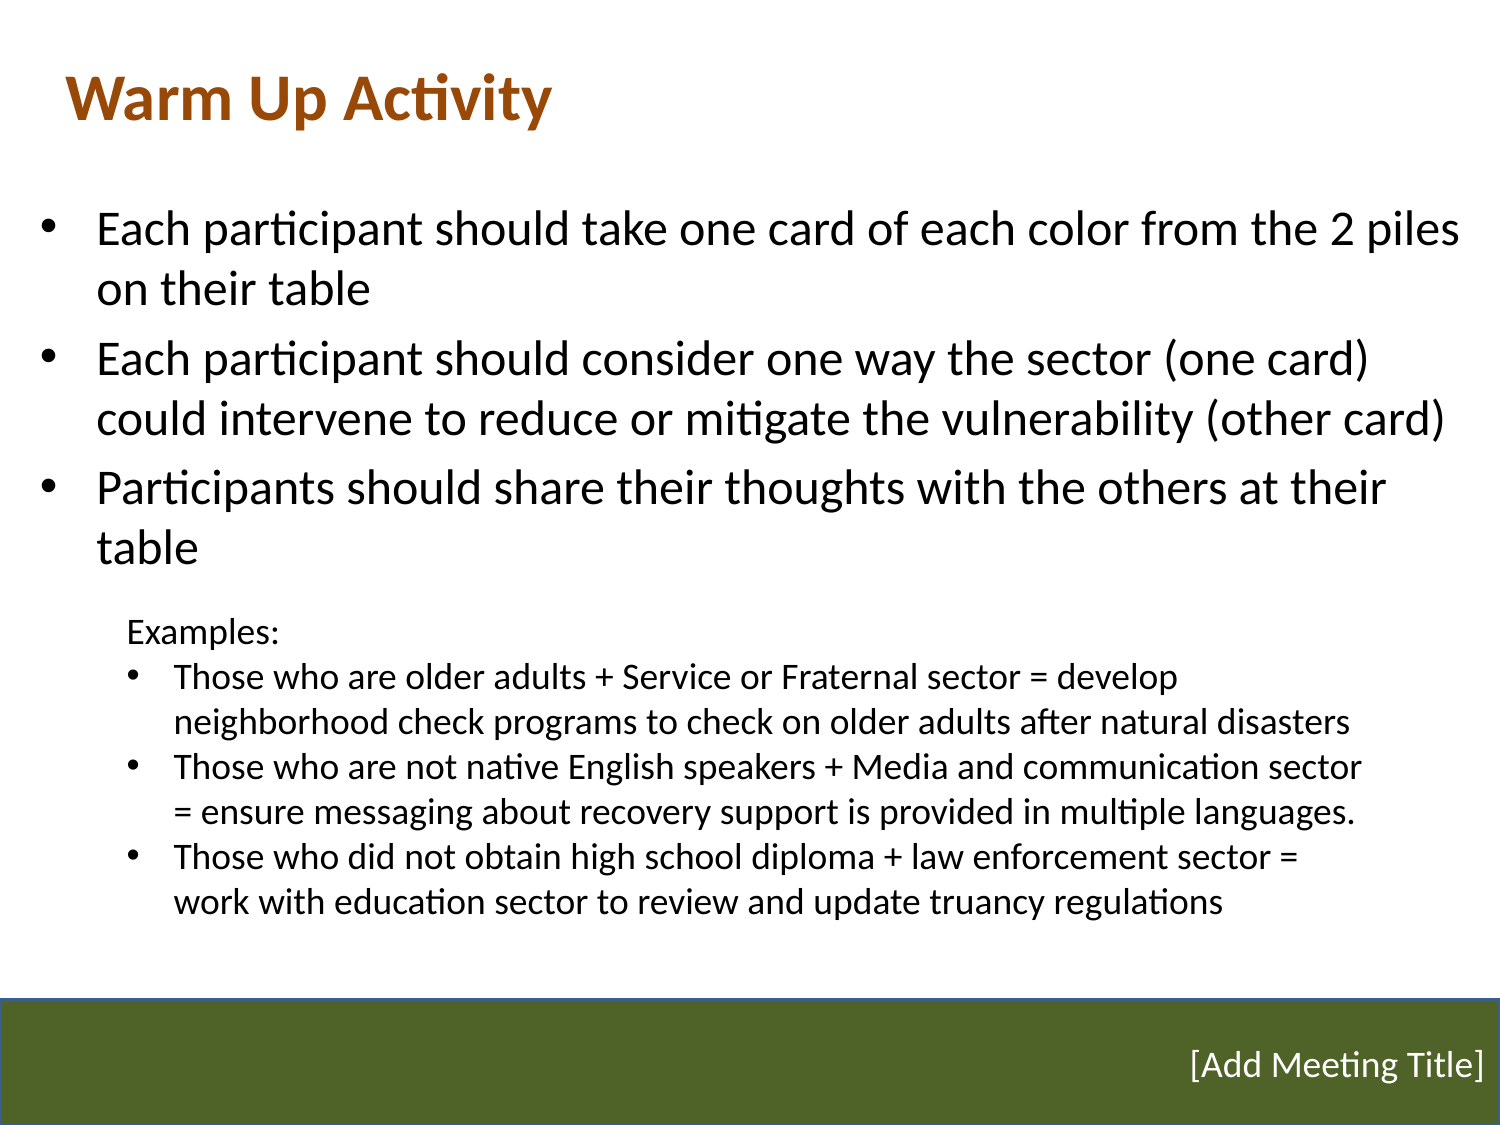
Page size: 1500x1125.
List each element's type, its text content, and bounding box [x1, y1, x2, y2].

title Warm Up Activity [50, 0, 1400, 187]
text_box [Add Meeting Title] [0, 998, 1500, 1125]
text_box Examples: Those who are older adults + Service or Fraternal sector = develop neighborhood check programs to check on older adults after natural disasters Those who are not native English speakers + Media and communication sector = ensure messaging about recovery support is provided in multiple languages. Those who did not obtain high school diploma + law enforcement sector = work with education sector to review and update truancy regulations [111, 599, 1387, 975]
list Each participant should take one card of each color from the 2 piles on their table Each participant should consider one way the sector (one card) could intervene to reduce or mitigate the vulnerability (other card) Participants should share their thoughts with the others at their table [24, 187, 1488, 600]
